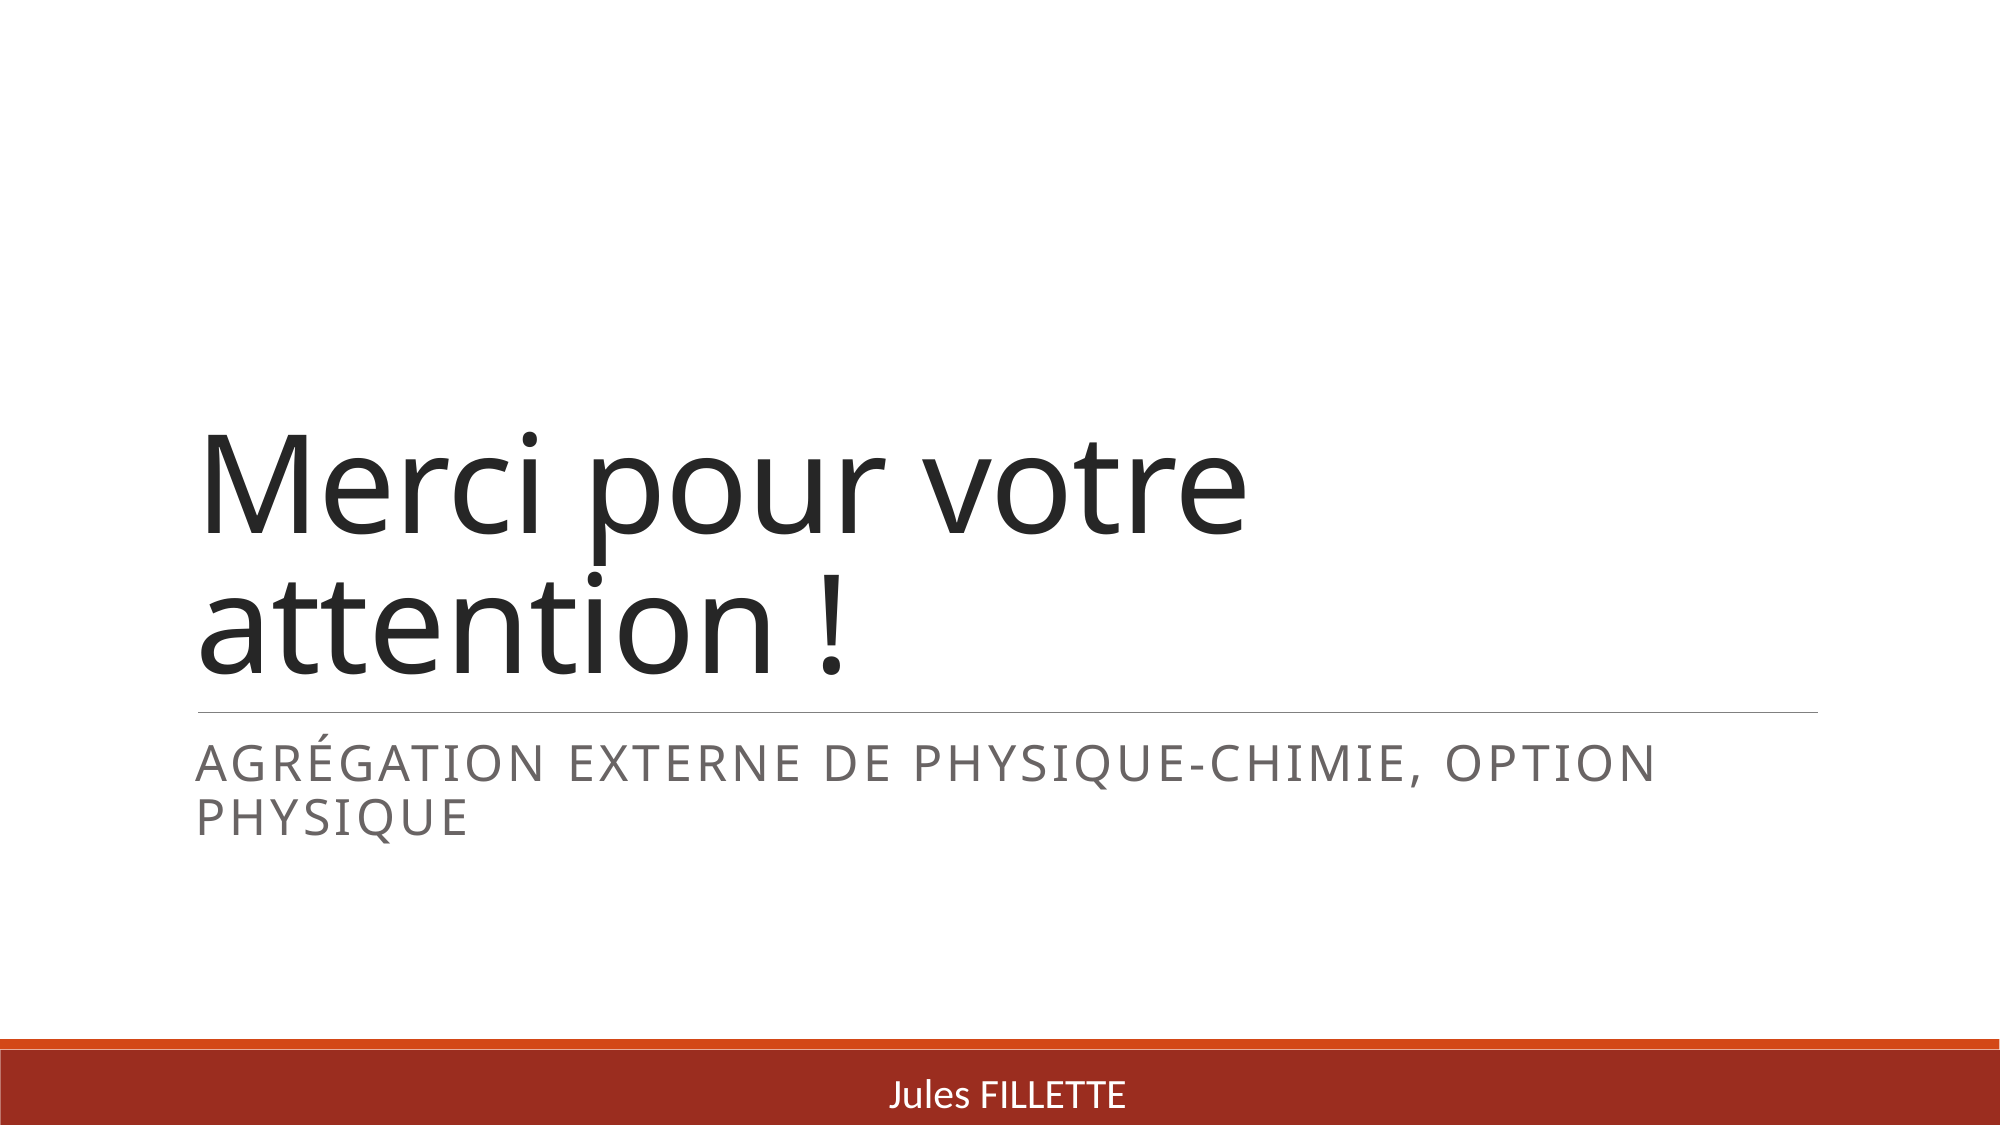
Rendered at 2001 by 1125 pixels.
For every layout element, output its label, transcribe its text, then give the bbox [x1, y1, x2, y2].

text_box Jules FILLETTE [15, 1059, 2000, 1125]
subtitle Agrégation externe de Physique-chimie, option Physique [180, 730, 1831, 919]
title Merci pour votre attention ! [180, 124, 1830, 710]
